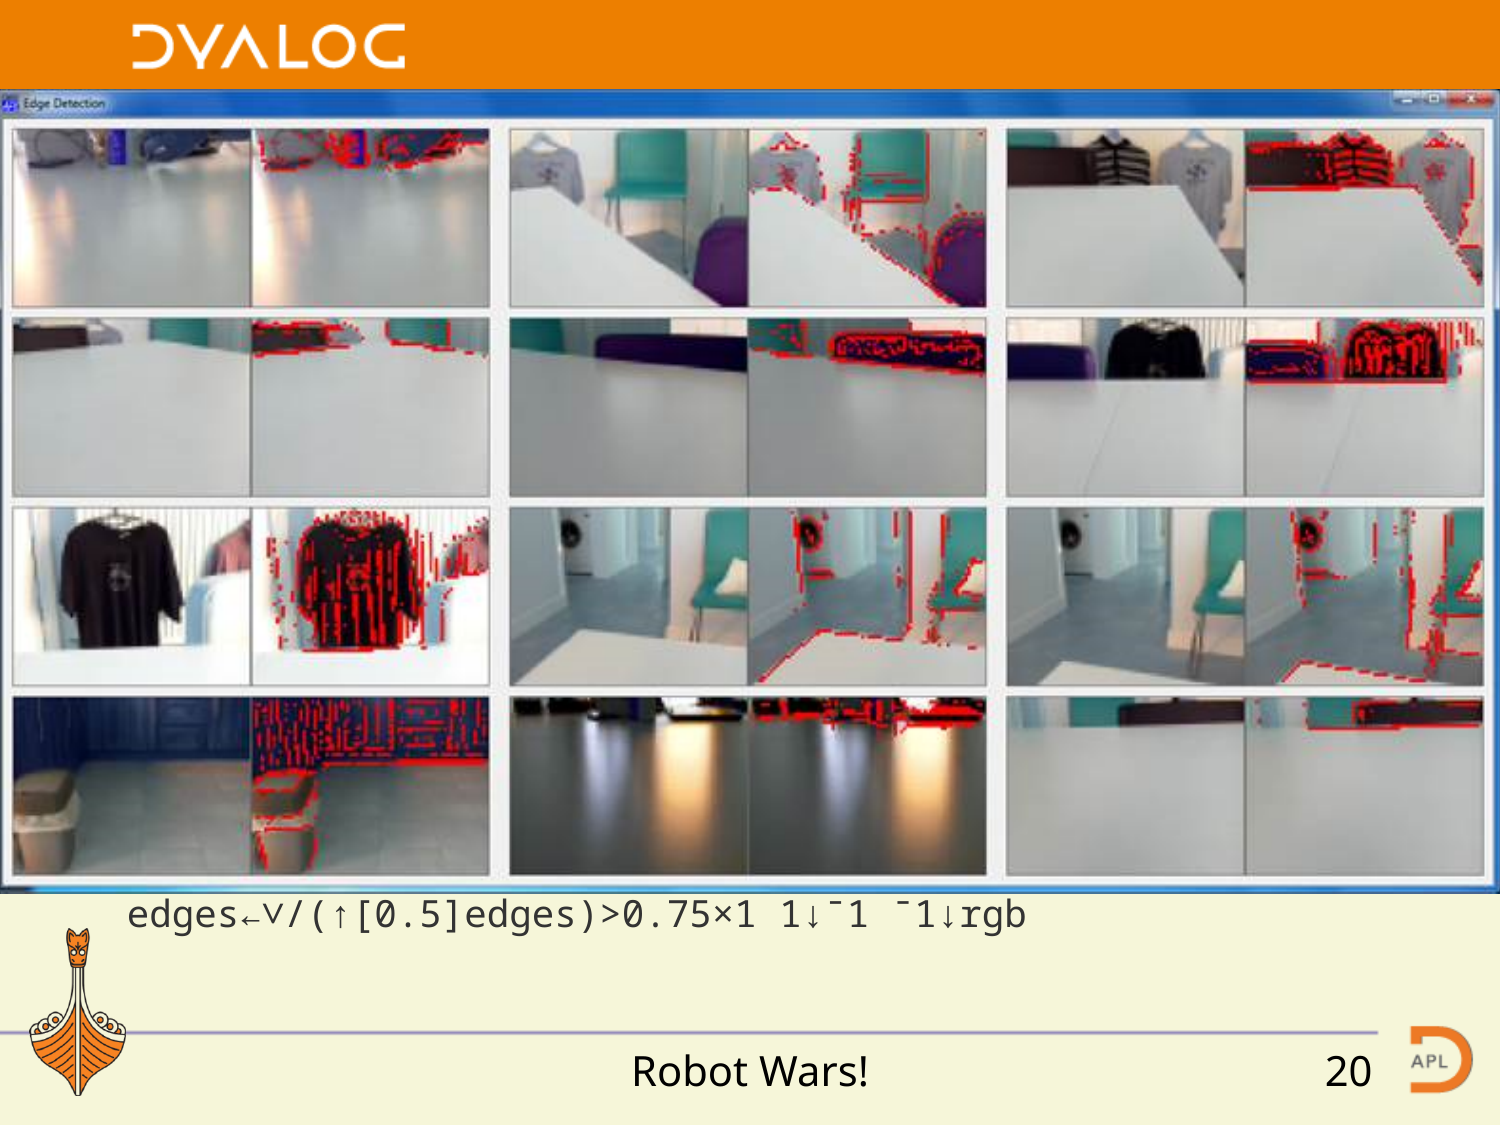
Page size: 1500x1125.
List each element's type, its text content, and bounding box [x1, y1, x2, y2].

list ∇ r←kernel AK data;shape ⍝ Apply Kernel shape←⍴kernel r←(1-shape)↓⊃+/,kernel×(¯1+⍳1↑shape)∘.⊖ (¯1+⍳1↓shape)∘.⌽⊂data ∇ EdgeDetectAll ⍝ 3x3 ”kernel” ¯1 ¯1 ¯1 ¯1 8 ¯1 ¯1 ¯1 ¯1 ⍝ Apply Kernel to r, g, b separately edges←EdgeDetectAll∘AK¨⊂[1 2]rgb ⍝ Edge if any r, g or b result is >75% of original edges←∨/(↑[0.5]edges)>0.75×1 1↓¯1 ¯1↓rgb [112, 902, 1388, 919]
footer Robot Wars! [512, 1037, 988, 1113]
slide_number 20 [1074, 1037, 1388, 1113]
picture [0, 0, 1500, 1125]
